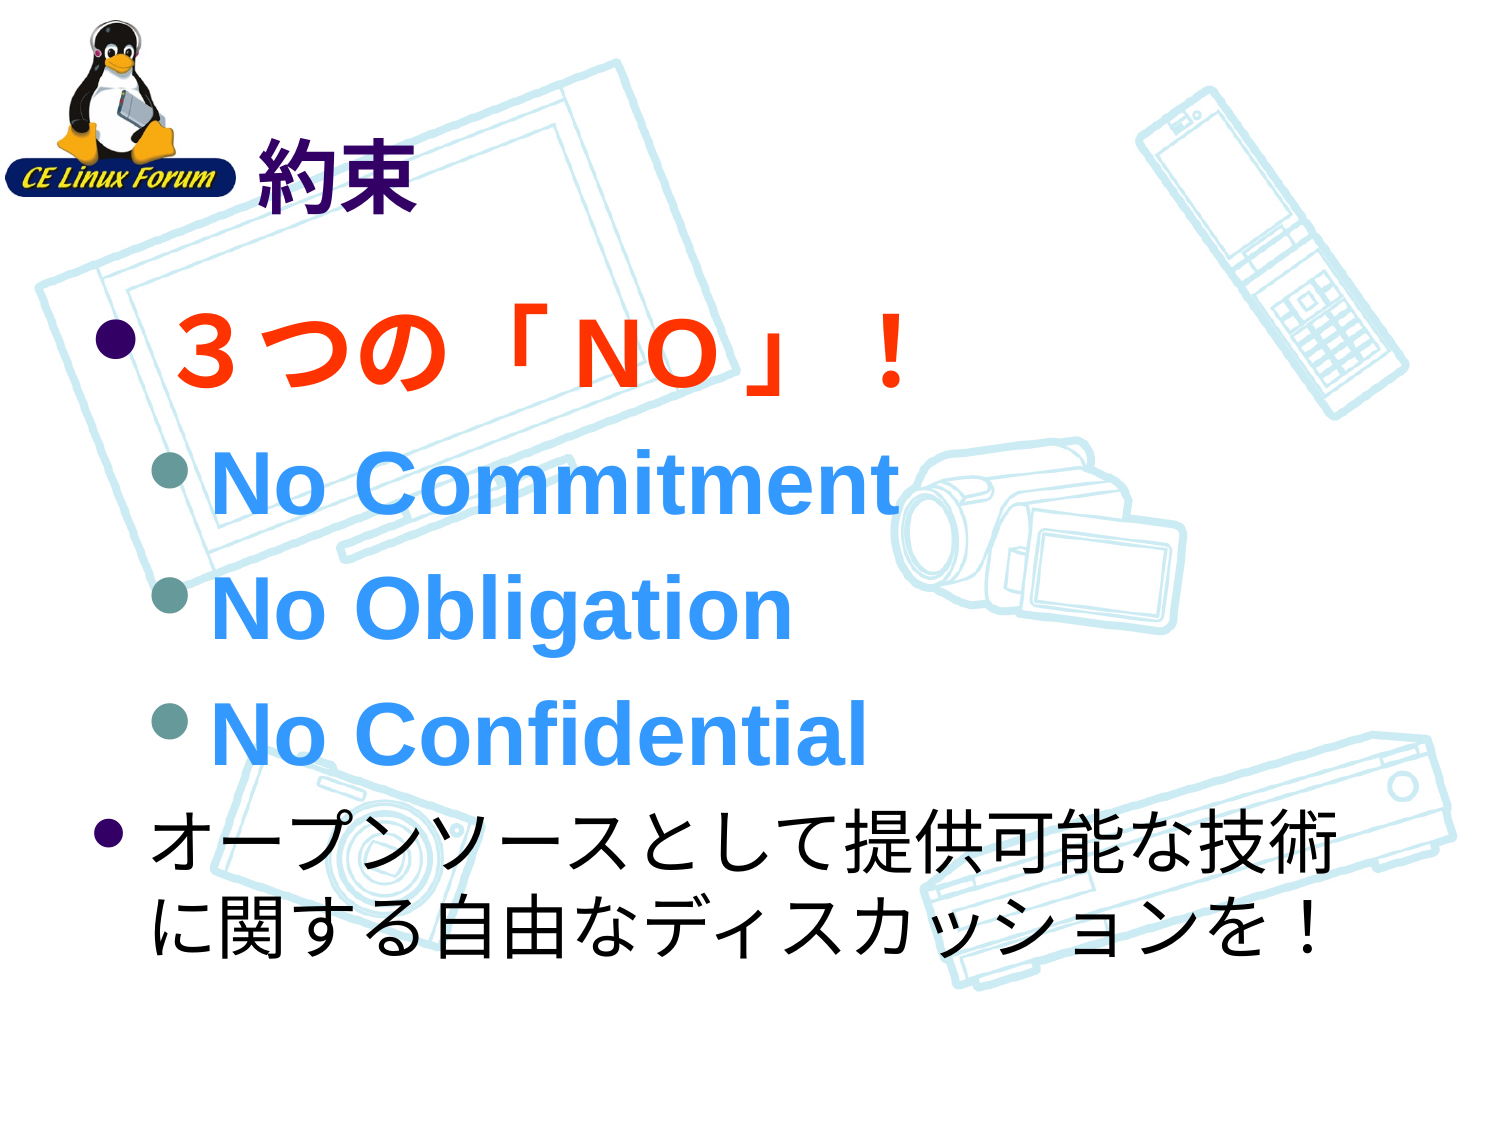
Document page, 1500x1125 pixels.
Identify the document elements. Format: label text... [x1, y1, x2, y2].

title 約束 [241, 18, 1480, 232]
list ３つの「NO」！ No Commitment No Obligation No Confidential オープンソースとして提供可能な技術に関する自由なディスカッションを！ [74, 281, 1426, 1006]
picture [0, 0, 1500, 1063]
